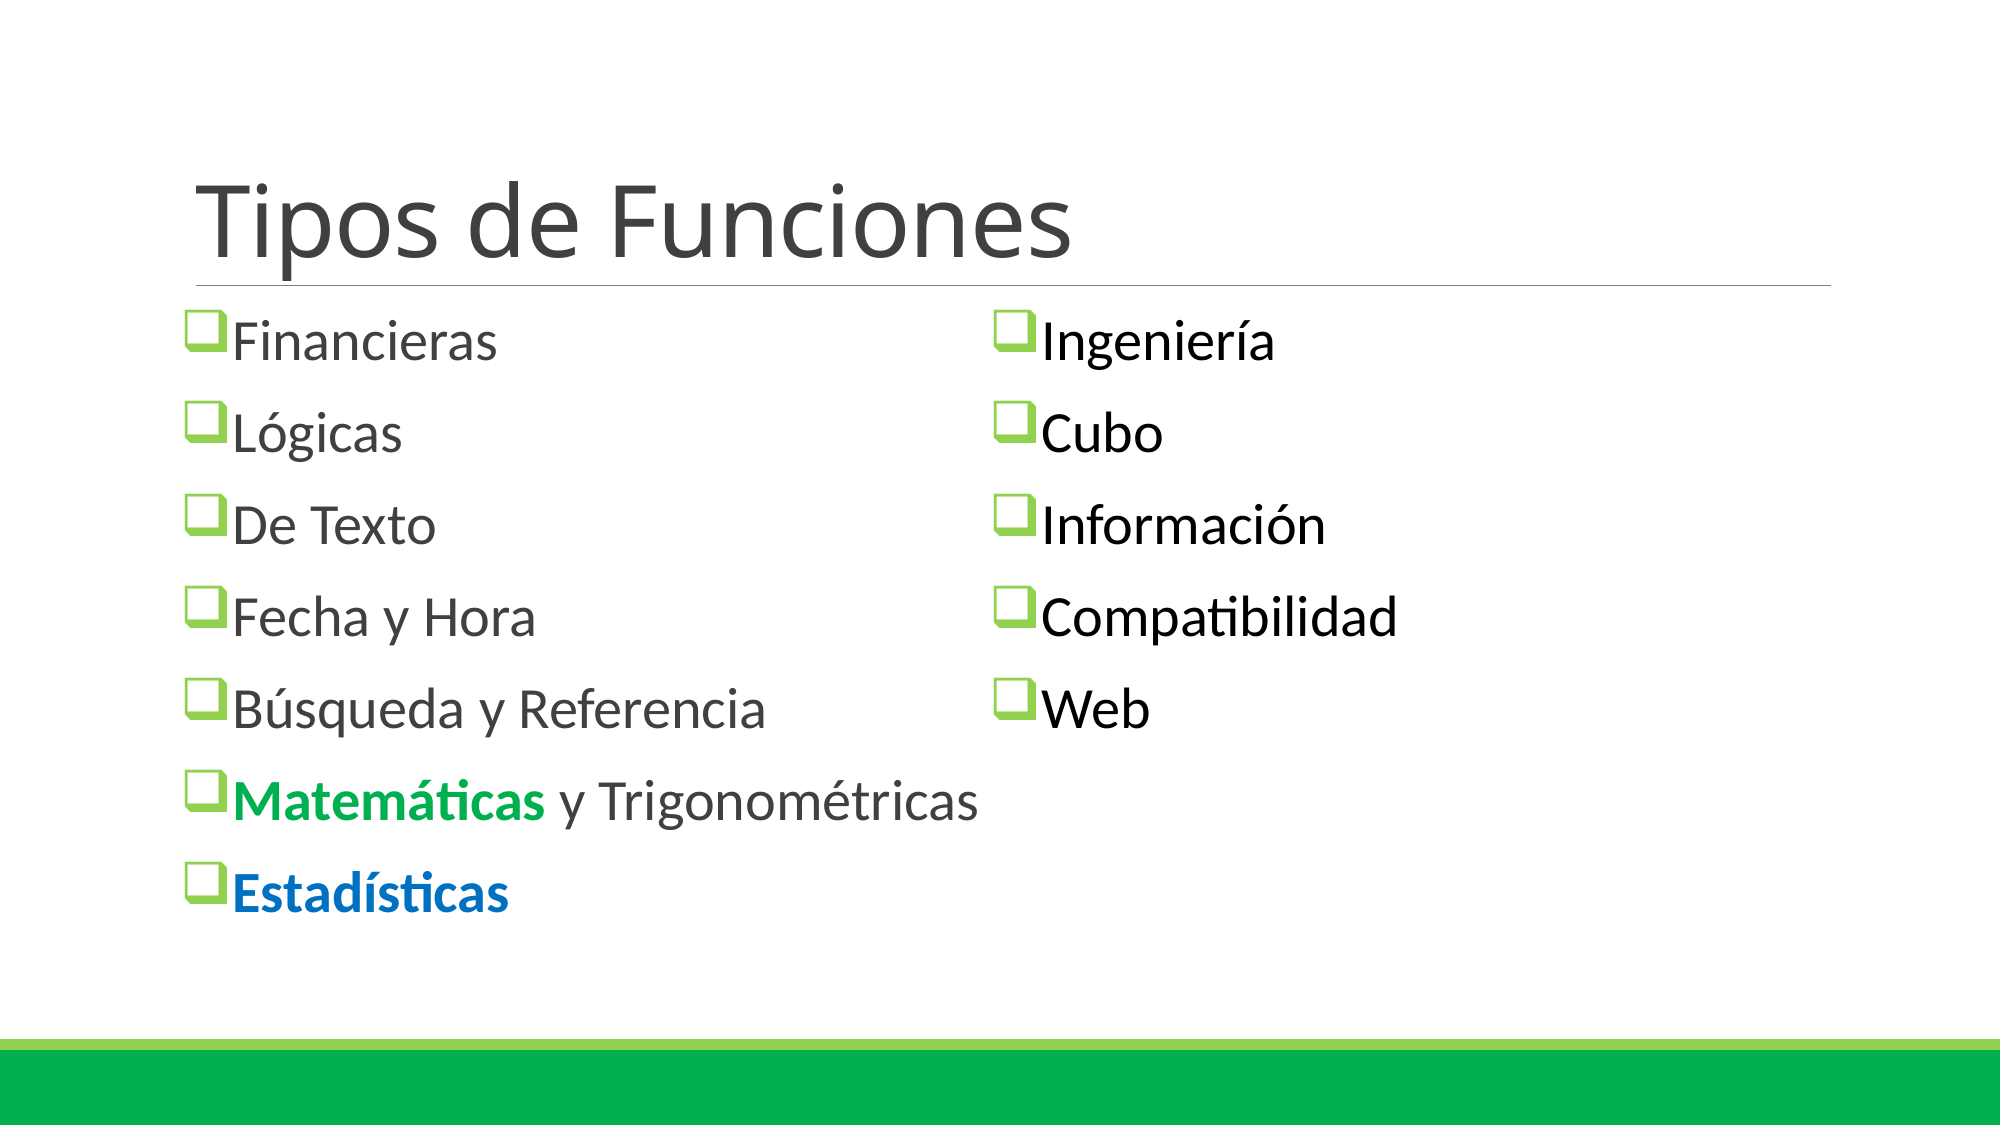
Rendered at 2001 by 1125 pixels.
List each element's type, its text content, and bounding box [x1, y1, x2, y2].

title Tipos de Funciones [180, 47, 1830, 285]
list Financieras Lógicas De Texto Fecha y Hora Búsqueda y Referencia Matemáticas y Trigonométricas Estadísticas Ingeniería Cubo Información Compatibilidad Web [180, 302, 1799, 963]
